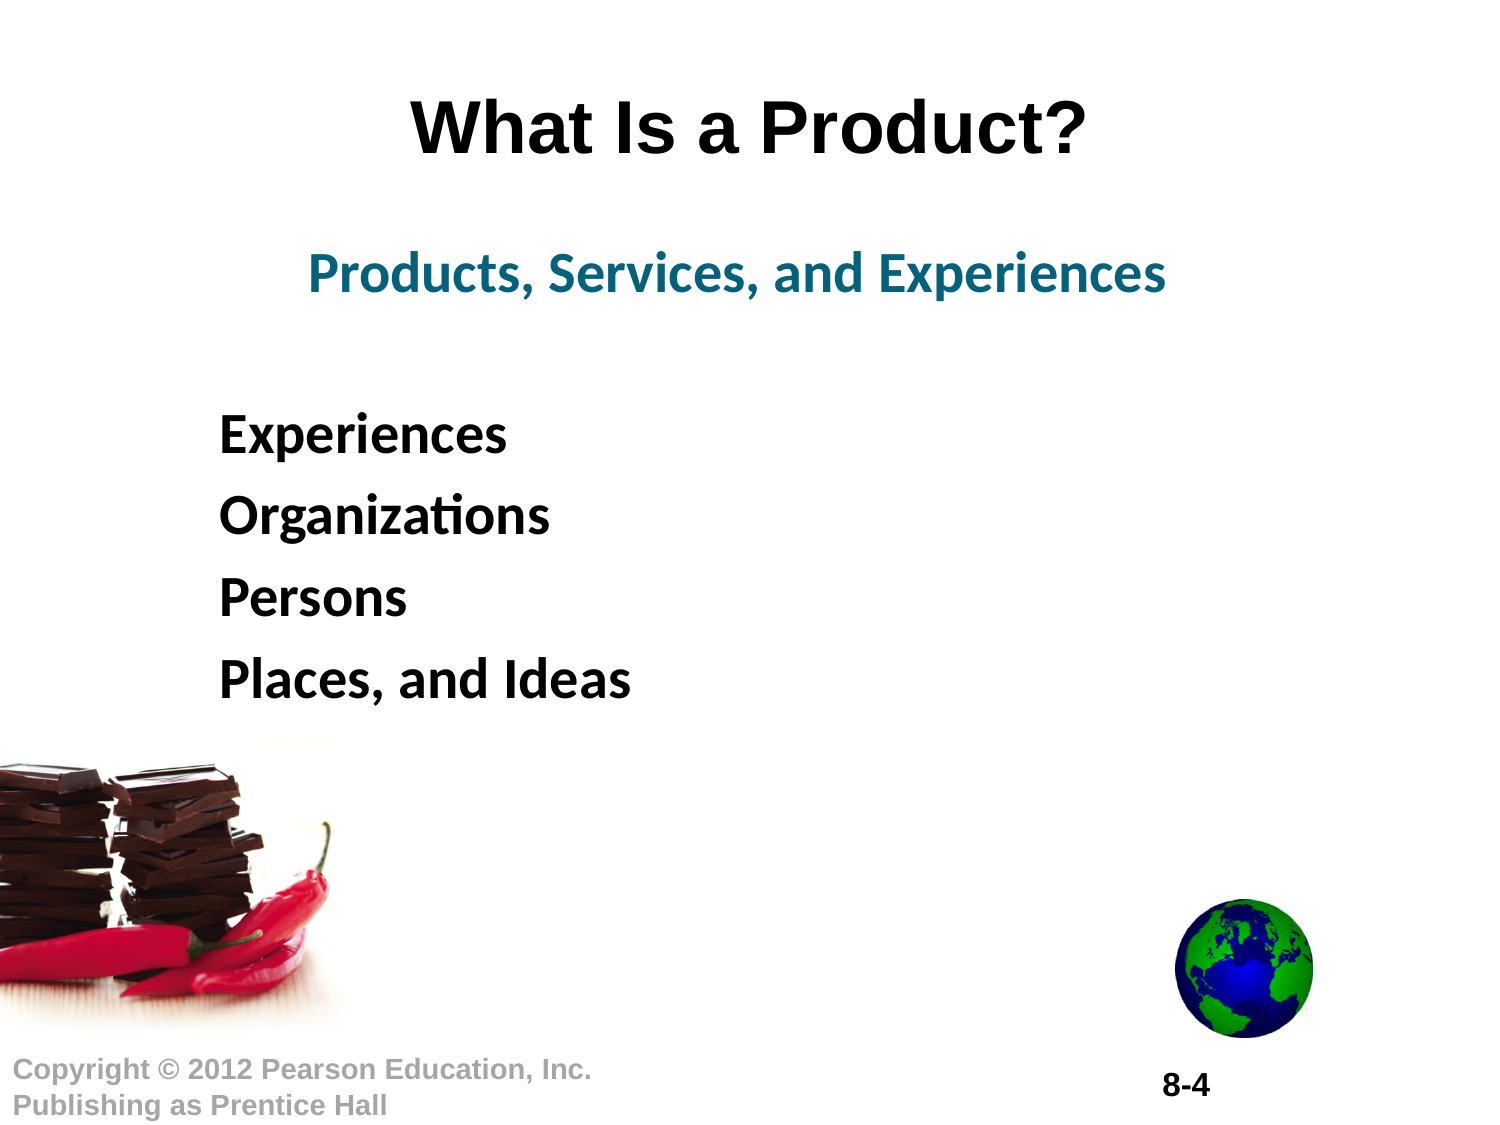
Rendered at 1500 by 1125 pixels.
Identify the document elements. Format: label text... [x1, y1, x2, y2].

picture [0, 737, 361, 1038]
picture [1174, 899, 1313, 1038]
list Products, Services, and Experiences [149, 237, 1326, 301]
title What Is a Product? [112, 37, 1388, 226]
list Experiences Organizations Persons Places, and Ideas [124, 387, 1413, 788]
